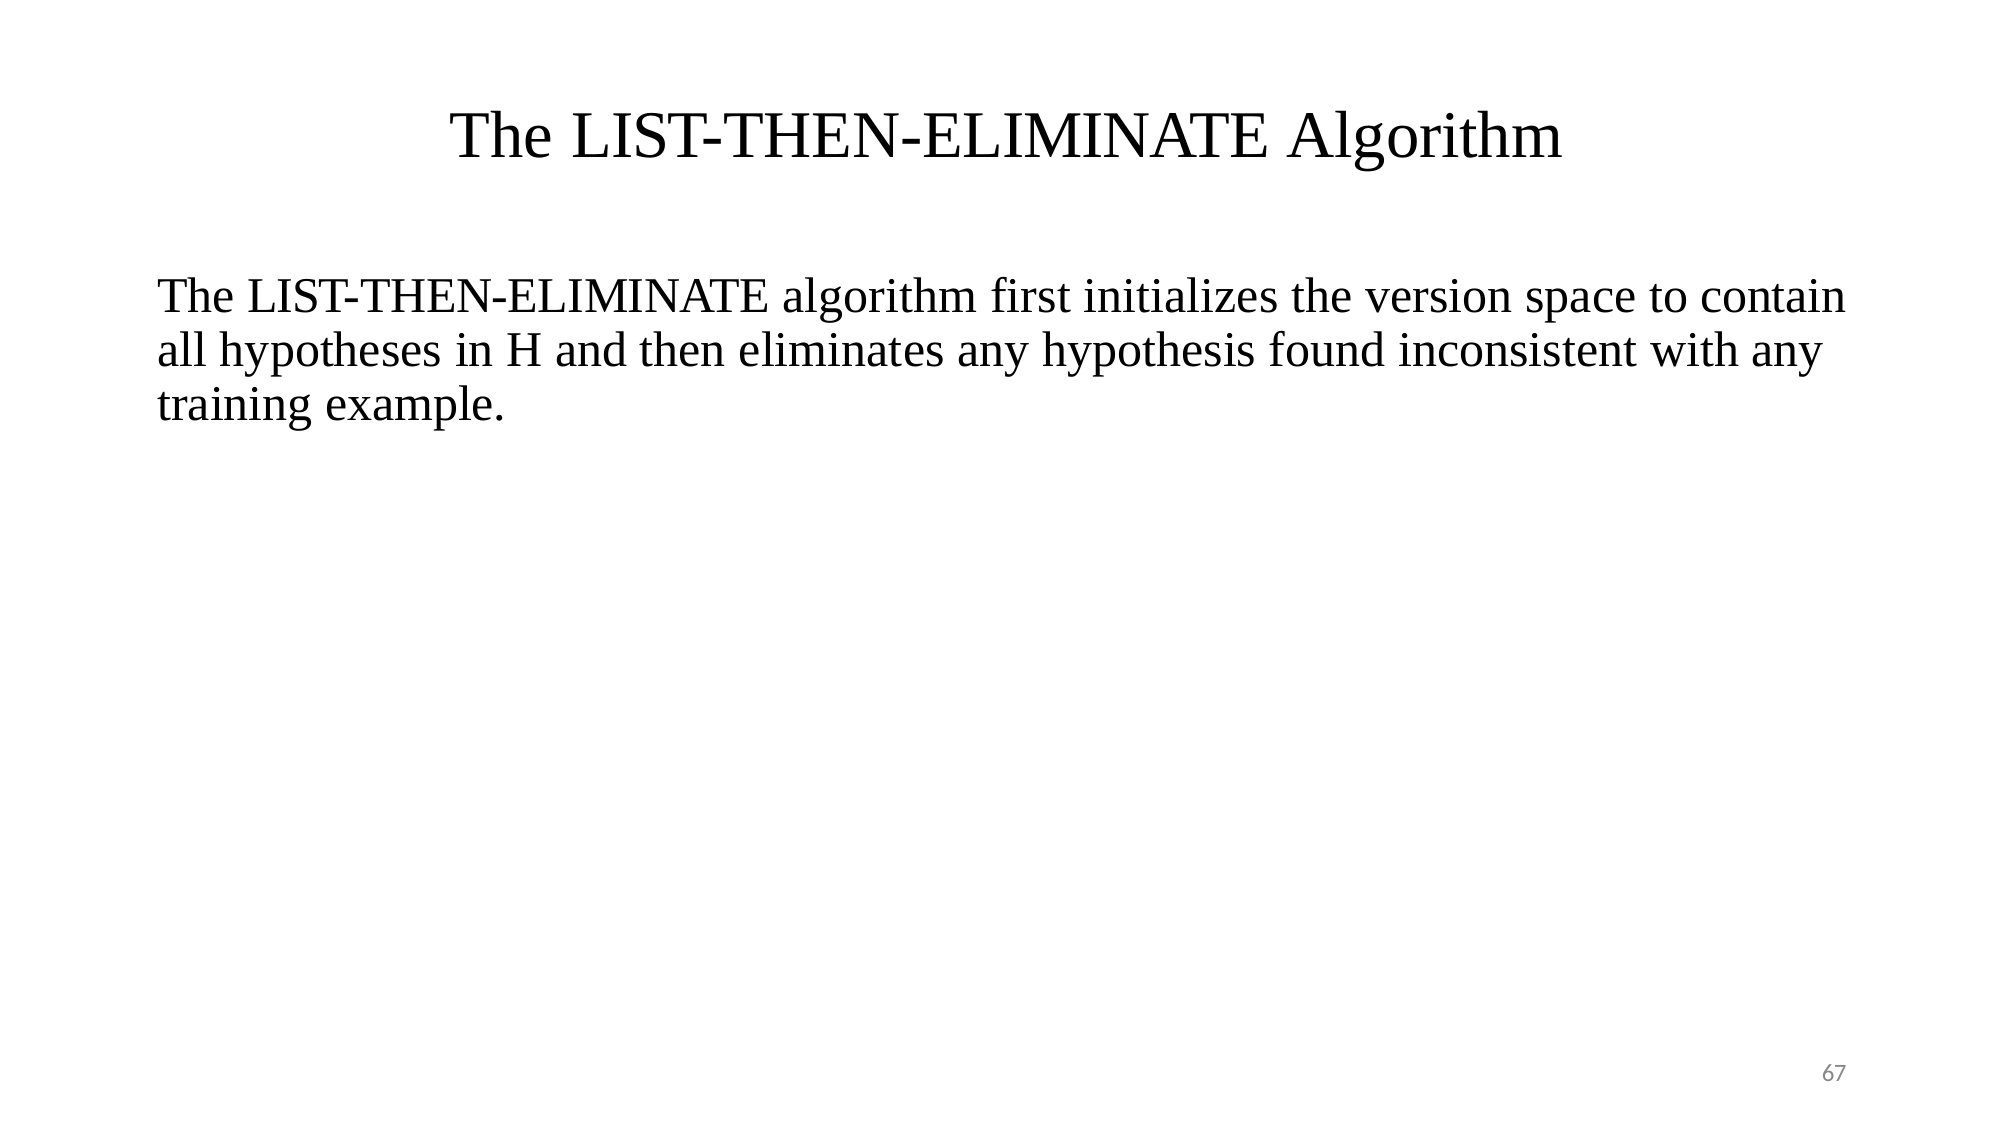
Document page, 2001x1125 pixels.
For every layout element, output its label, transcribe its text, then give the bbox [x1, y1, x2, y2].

title The LIST-THEN-ELIMINATE Algorithm [153, 88, 1847, 279]
slide_number 67 [1815, 1060, 1856, 1125]
text_box The LIST-THEN-ELIMINATE algorithm first initializes the version space to contain all hypotheses in H and then eliminates any hypothesis found inconsistent with any training example. [155, 259, 1857, 430]
